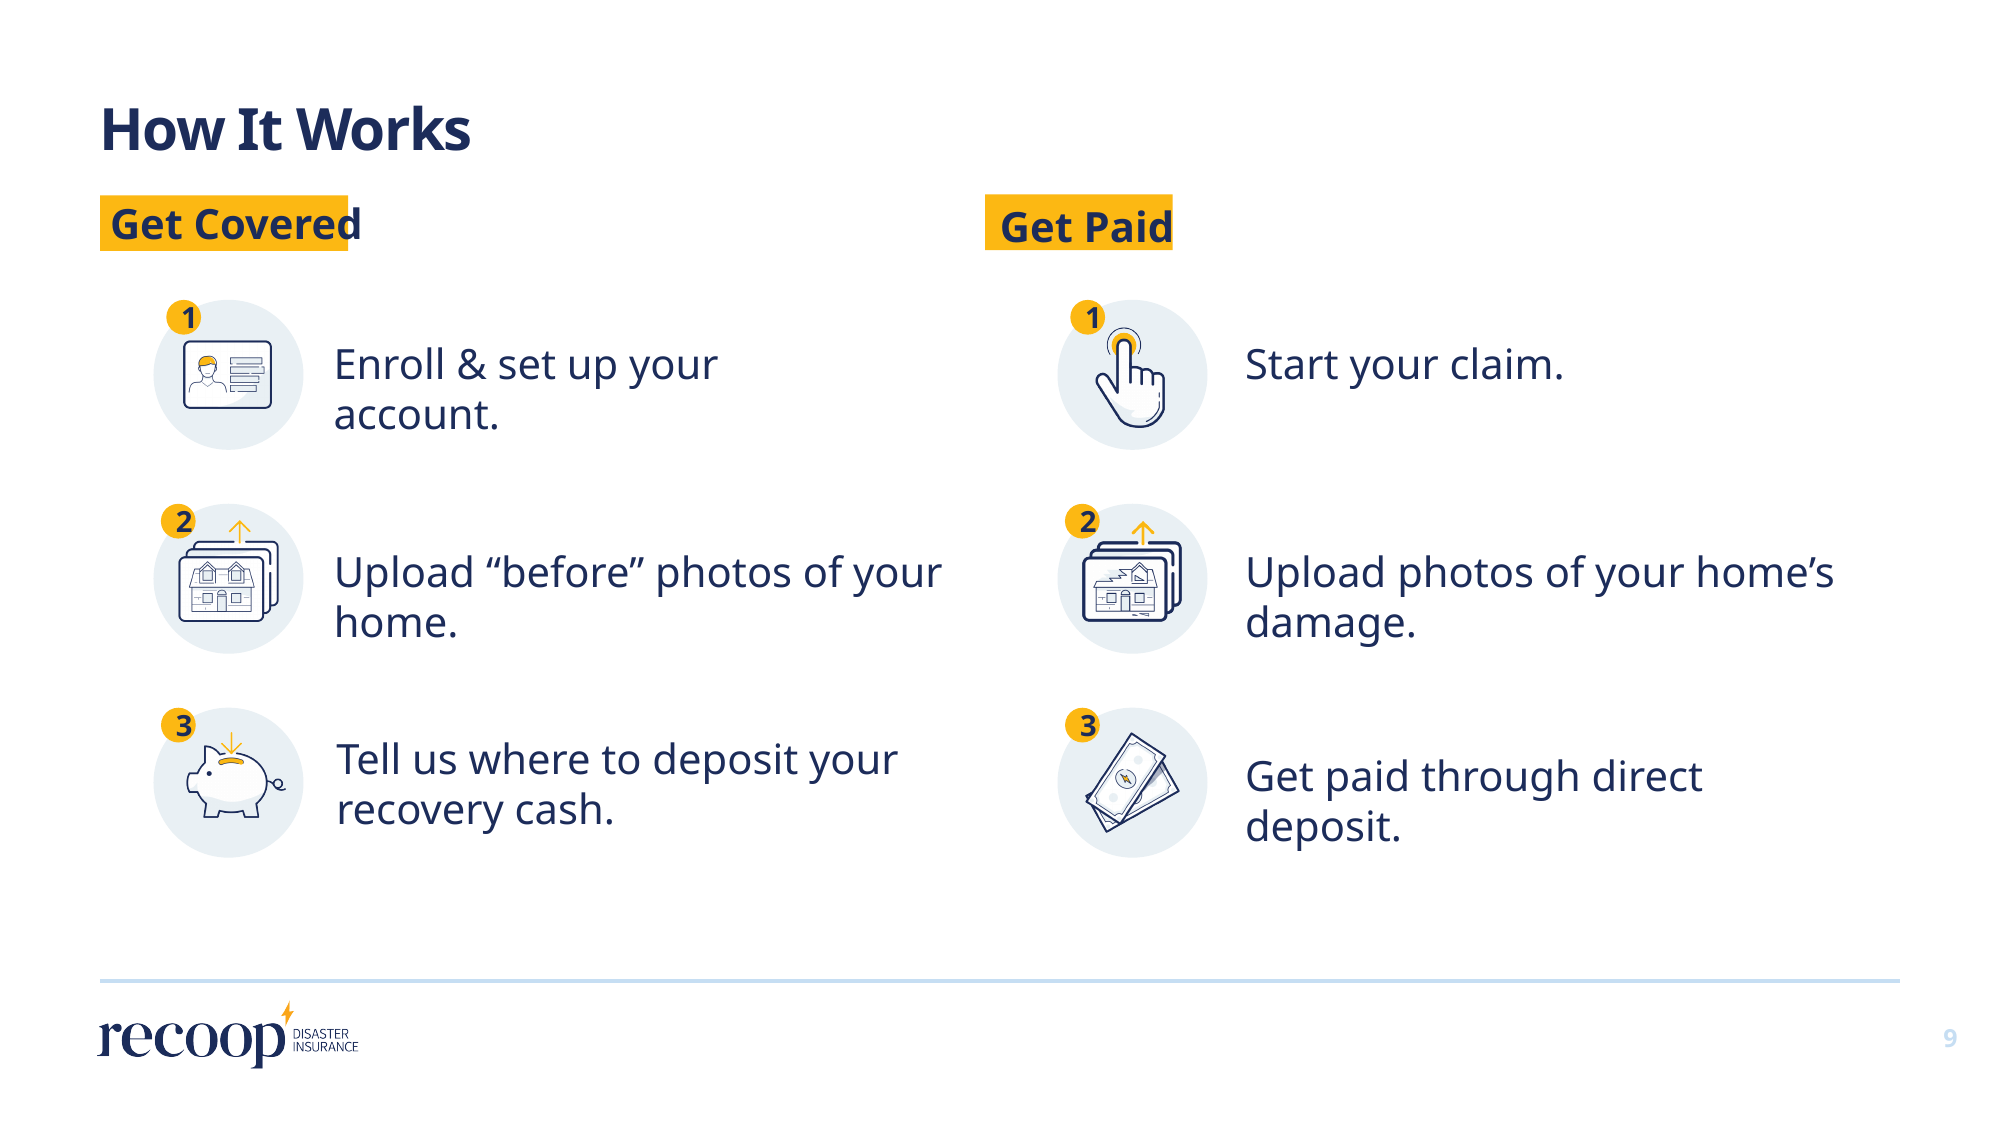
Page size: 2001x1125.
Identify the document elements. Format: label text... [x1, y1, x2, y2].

text_box Get Covered [109, 198, 434, 249]
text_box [1057, 299, 1208, 450]
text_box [153, 299, 304, 450]
text_box Upload photos of your home’s damage. [1245, 545, 1947, 646]
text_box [153, 503, 304, 654]
text_box Tell us where to deposit your recovery cash. [336, 732, 958, 833]
text_box [99, 194, 349, 252]
text_box Enroll & set up your account. [333, 337, 868, 438]
text_box Upload “before” photos of your home. [333, 545, 1013, 646]
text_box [153, 707, 304, 858]
text_box Get paid through direct deposit. [1245, 749, 1814, 850]
text_box Start your claim. [1244, 337, 1575, 389]
picture [79, 989, 376, 1079]
title How It Works [99, 99, 839, 166]
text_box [1057, 707, 1208, 858]
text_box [1057, 503, 1208, 654]
text_box [984, 193, 1174, 251]
text_box Get Paid [999, 200, 1324, 251]
